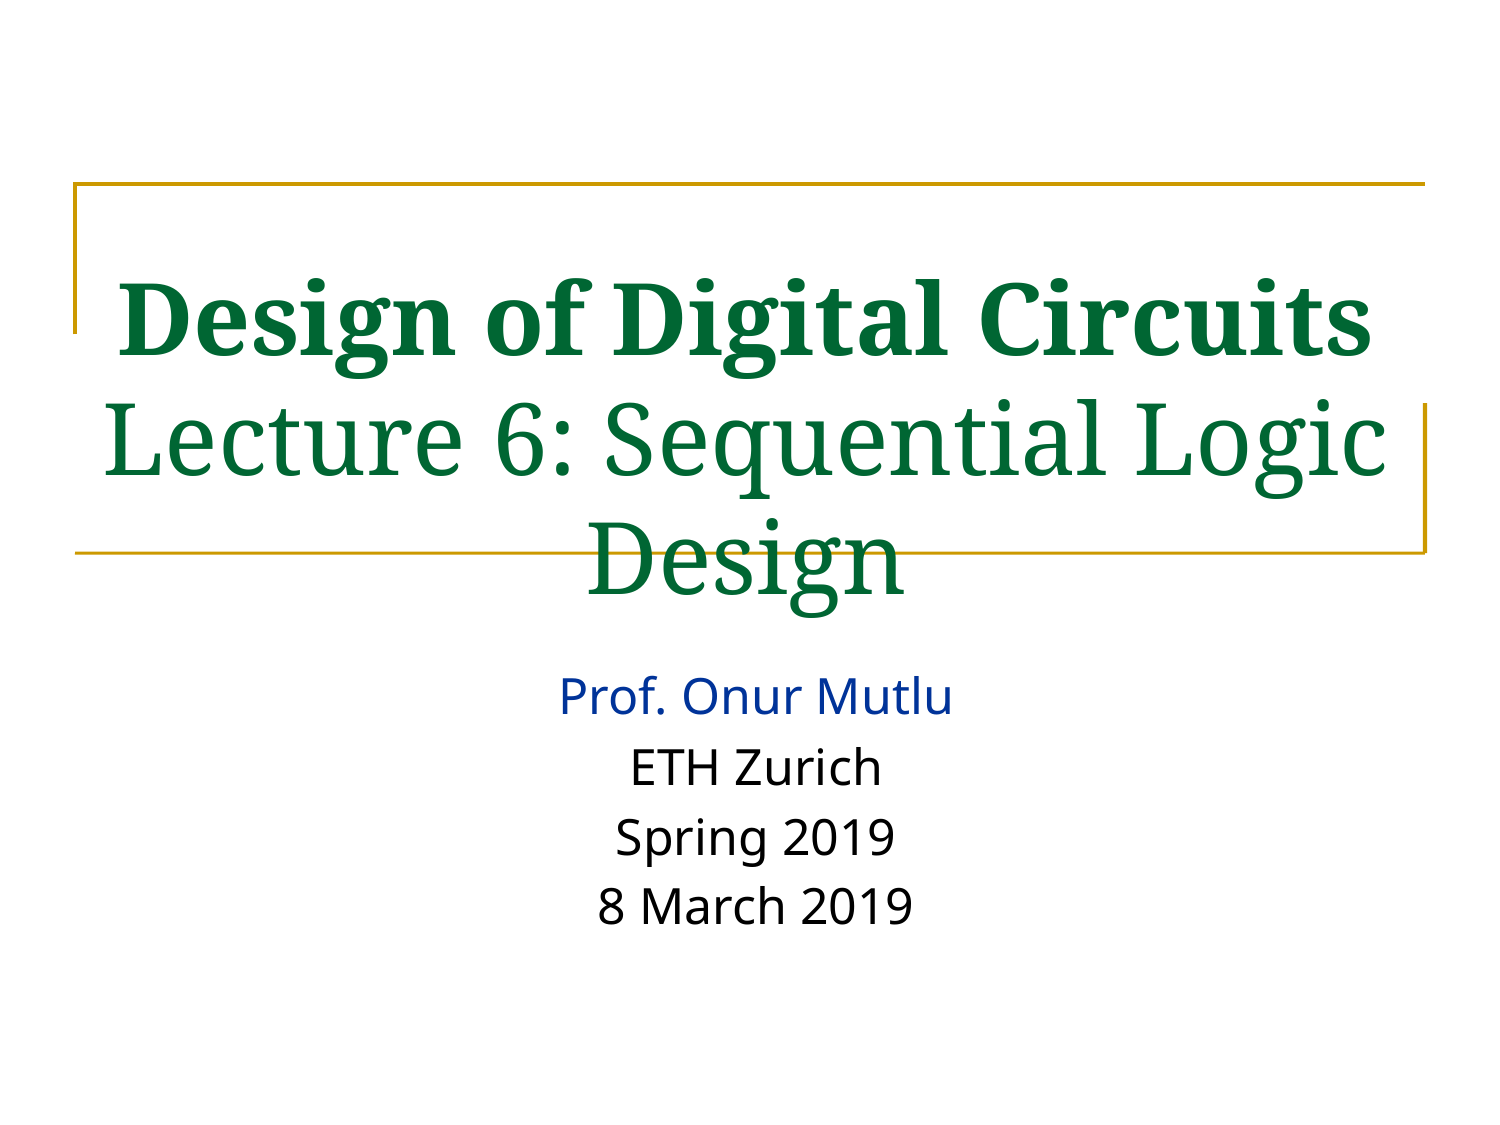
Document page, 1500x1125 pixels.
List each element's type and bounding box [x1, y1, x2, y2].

subtitle [112, 587, 1400, 1064]
title [54, 127, 1438, 411]
